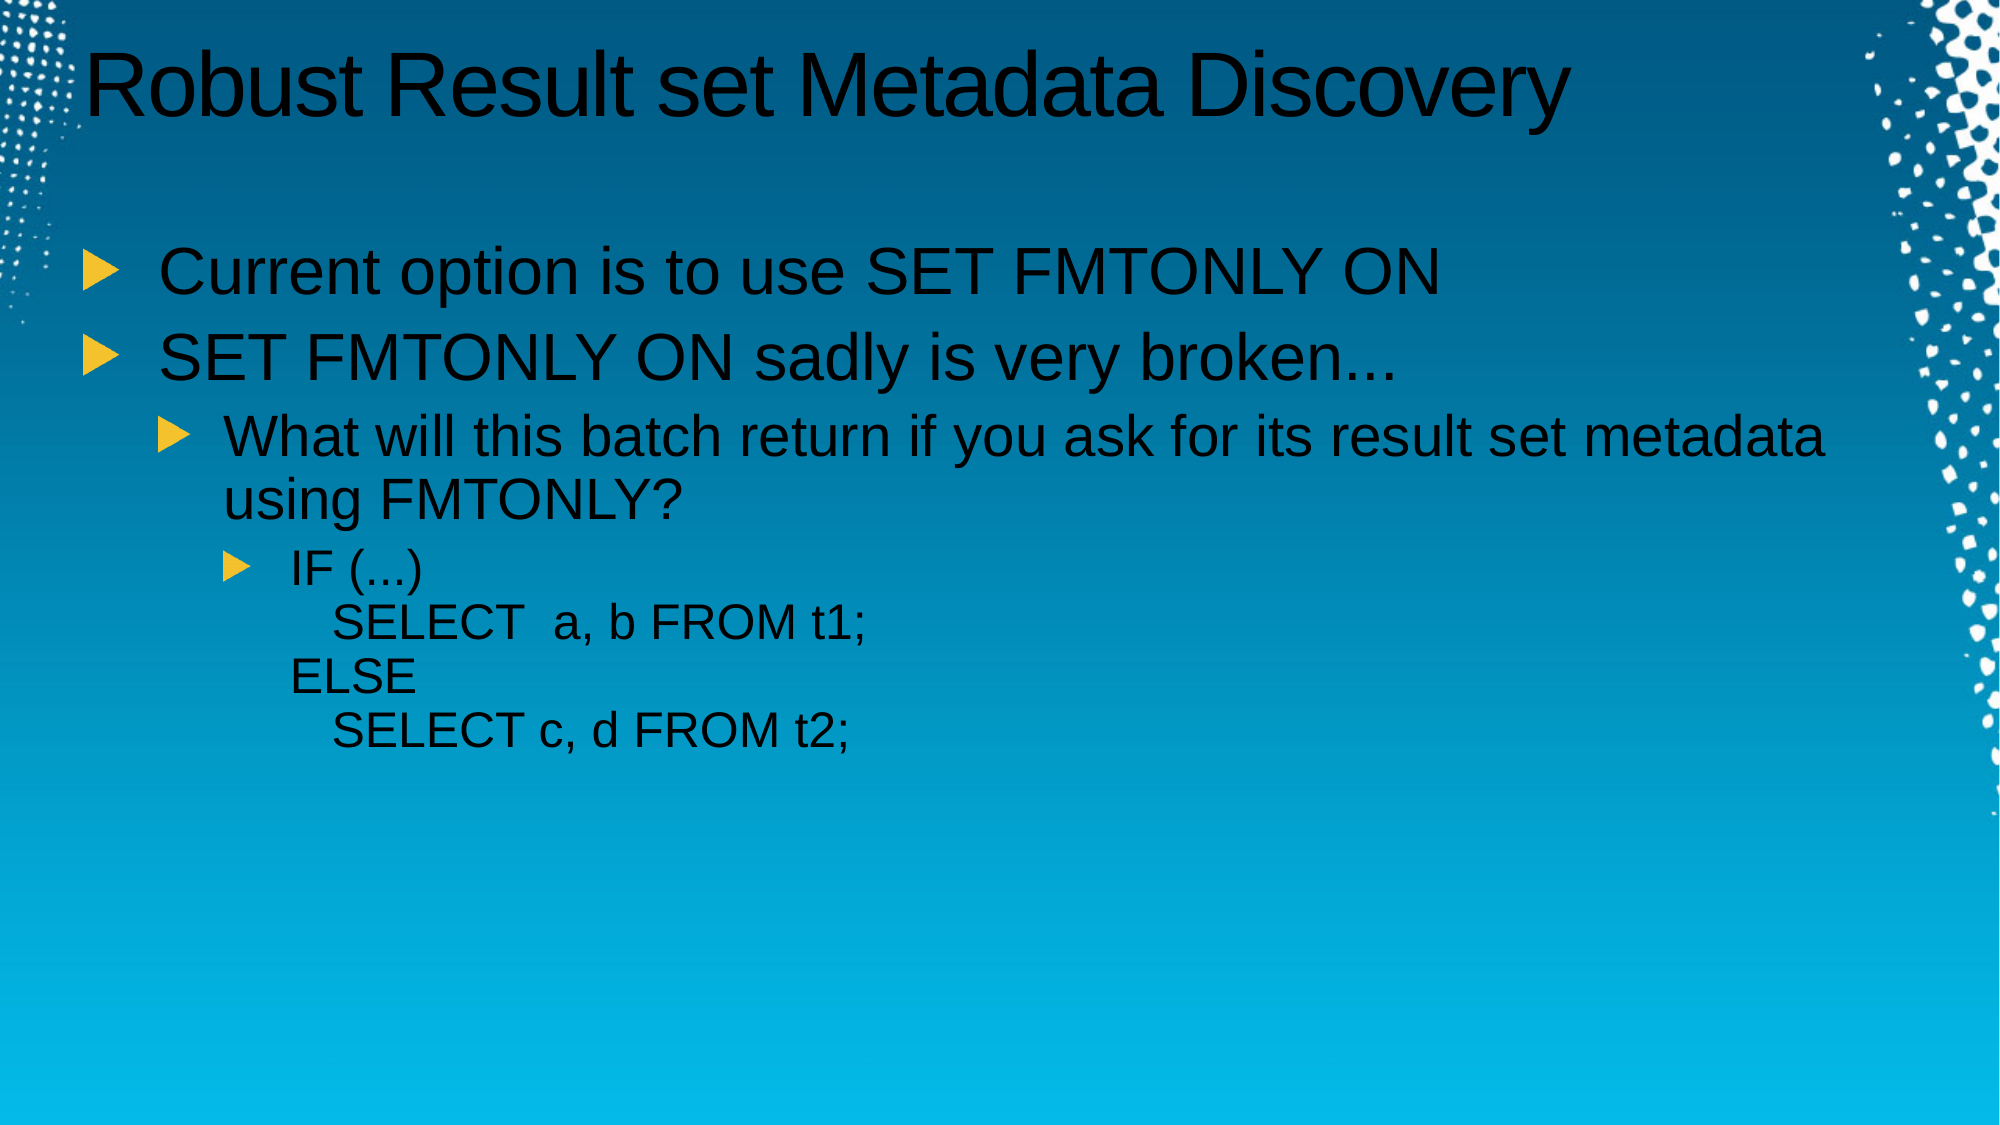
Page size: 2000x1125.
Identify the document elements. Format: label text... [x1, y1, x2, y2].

picture [1972, 570, 1986, 583]
picture [1955, 246, 1965, 256]
picture [1991, 747, 2000, 765]
picture [1925, 87, 1941, 99]
picture [1994, 382, 2000, 391]
picture [1921, 0, 1934, 8]
picture [1932, 235, 1943, 241]
picture [159, 417, 188, 451]
picture [1955, 557, 1965, 573]
picture [1928, 399, 1939, 415]
picture [1974, 683, 1985, 694]
picture [1930, 291, 1941, 297]
picture [47, 0, 57, 10]
picture [1993, 321, 2000, 339]
picture [1945, 213, 1955, 220]
picture [1969, 625, 1985, 642]
picture [1984, 349, 1992, 357]
picture [1919, 367, 1930, 378]
picture [1935, 177, 1945, 189]
picture [1926, 344, 1939, 358]
picture [28, 42, 36, 53]
picture [1995, 582, 2000, 595]
picture [1970, 426, 1980, 436]
picture [1963, 278, 1976, 291]
picture [1973, 368, 1982, 380]
picture [0, 24, 9, 33]
picture [1990, 492, 2000, 505]
picture [1958, 445, 1968, 460]
picture [26, 57, 34, 68]
picture [9, 84, 15, 91]
picture [1980, 460, 1987, 469]
picture [1982, 714, 1993, 729]
picture [1946, 155, 1961, 167]
picture [41, 59, 48, 67]
picture [18, 13, 26, 19]
picture [1935, 431, 1946, 449]
picture [30, 14, 40, 23]
picture [1925, 141, 1935, 155]
picture [1963, 335, 1972, 344]
picture [1963, 589, 1976, 607]
picture [16, 22, 23, 34]
picture [31, 131, 37, 138]
picture [1957, 187, 1971, 200]
picture [1892, 212, 1902, 216]
picture [1953, 301, 1962, 312]
picture [3, 10, 11, 18]
picture [34, 101, 43, 111]
picture [33, 88, 42, 97]
picture [1942, 269, 1953, 276]
picture [1898, 188, 1912, 198]
picture [1889, 152, 1901, 166]
picture [1983, 404, 1992, 414]
picture [1988, 691, 2000, 709]
picture [1914, 164, 1923, 177]
picture [1948, 413, 1958, 424]
picture [1952, 502, 1967, 516]
list Current option is to use SET FMTONLY ON SET FMTONLY ON sadly is very broken... What will this batch return if you ask for its result set metadata using FMTONLY? IF (...) SELECT a, b FROM t1; ELSE SELECT c, d FROM t2; [83, 237, 1917, 860]
picture [38, 74, 47, 80]
picture [56, 47, 64, 55]
picture [1917, 308, 1929, 326]
picture [33, 0, 42, 10]
picture [1922, 200, 1934, 207]
picture [1981, 604, 2000, 620]
picture [42, 31, 53, 39]
picture [54, 76, 60, 83]
picture [1978, 517, 1987, 527]
picture [33, 116, 40, 124]
picture [1960, 392, 1970, 403]
picture [10, 69, 17, 78]
picture [1991, 637, 2000, 652]
picture [55, 62, 62, 69]
picture [84, 250, 117, 289]
picture [1988, 547, 2000, 561]
picture [84, 335, 117, 374]
picture [1911, 223, 1918, 230]
picture [1946, 525, 1956, 533]
picture [13, 41, 25, 49]
picture [1979, 657, 1995, 676]
picture [1942, 465, 1958, 483]
picture [17, 129, 23, 136]
picture [58, 32, 66, 41]
picture [1917, 109, 1924, 119]
picture [24, 72, 32, 79]
picture [1938, 122, 1950, 133]
picture [11, 55, 21, 64]
picture [1935, 379, 1948, 391]
picture [1920, 257, 1932, 264]
picture [0, 155, 5, 163]
picture [1968, 481, 1978, 492]
picture [0, 40, 9, 45]
picture [6, 97, 12, 105]
picture [1950, 359, 1960, 366]
picture [1963, 535, 1977, 550]
title Robust Result set Metadata Discovery [83, 37, 1917, 138]
picture [29, 27, 38, 38]
picture [1935, 0, 2000, 306]
picture [224, 552, 248, 580]
picture [1941, 324, 1952, 332]
picture [45, 16, 55, 24]
picture [16, 143, 21, 151]
picture [18, 0, 29, 6]
picture [43, 42, 49, 53]
picture [1992, 438, 2000, 448]
picture [1929, 27, 1945, 45]
picture [1972, 312, 1985, 322]
